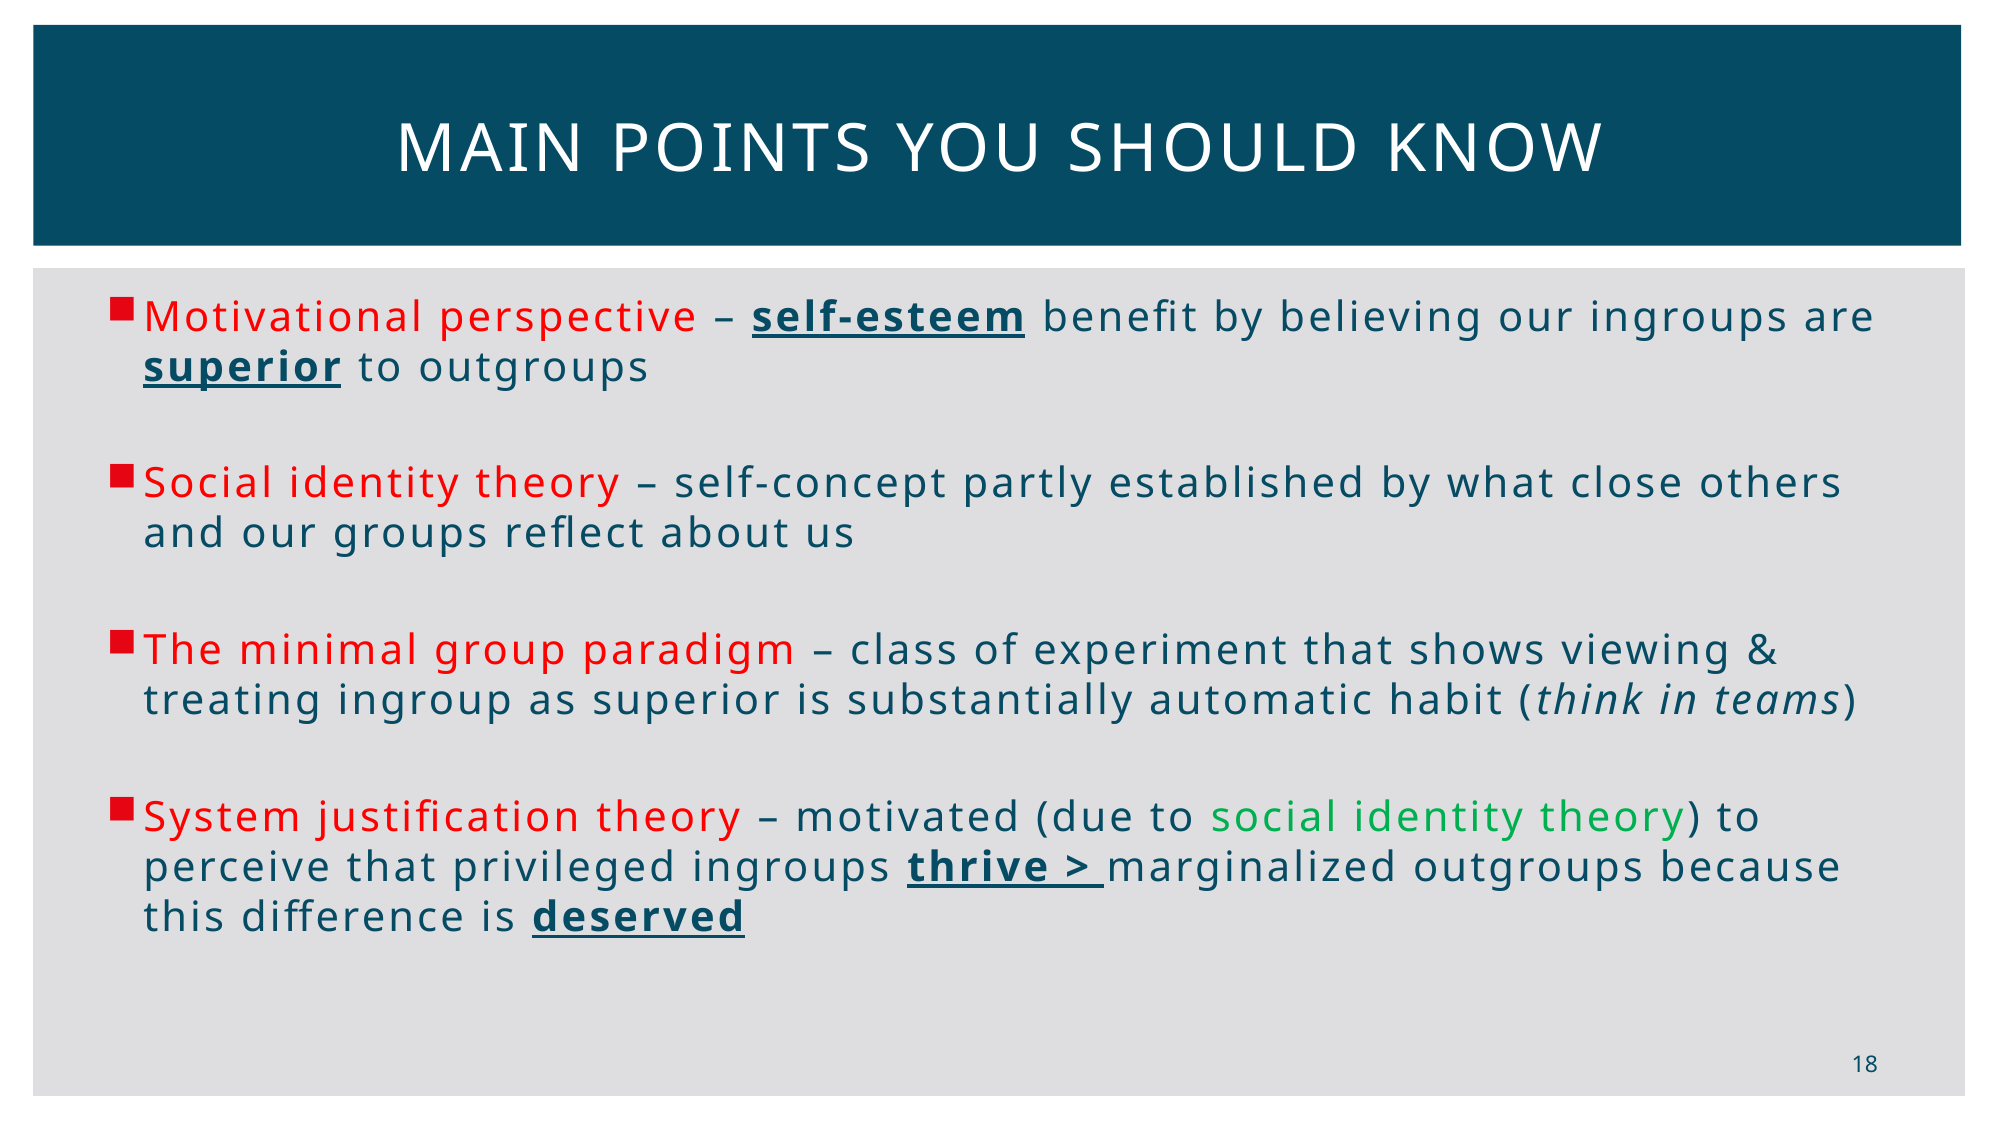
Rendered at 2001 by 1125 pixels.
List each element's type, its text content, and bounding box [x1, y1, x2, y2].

title Main Points you should know [83, 58, 1917, 232]
slide_number 18 [1800, 1041, 1930, 1089]
list Motivational perspective – self-esteem benefit by believing our ingroups are superior to outgroups Social identity theory – self-concept partly established by what close others and our groups reflect about us The minimal group paradigm – class of experiment that shows viewing & treating ingroup as superior is substantially automatic habit (think in teams) System justification theory – motivated (due to social identity theory) to perceive that privileged ingroups thrive > marginalized outgroups because this difference is deserved [83, 281, 1923, 1005]
